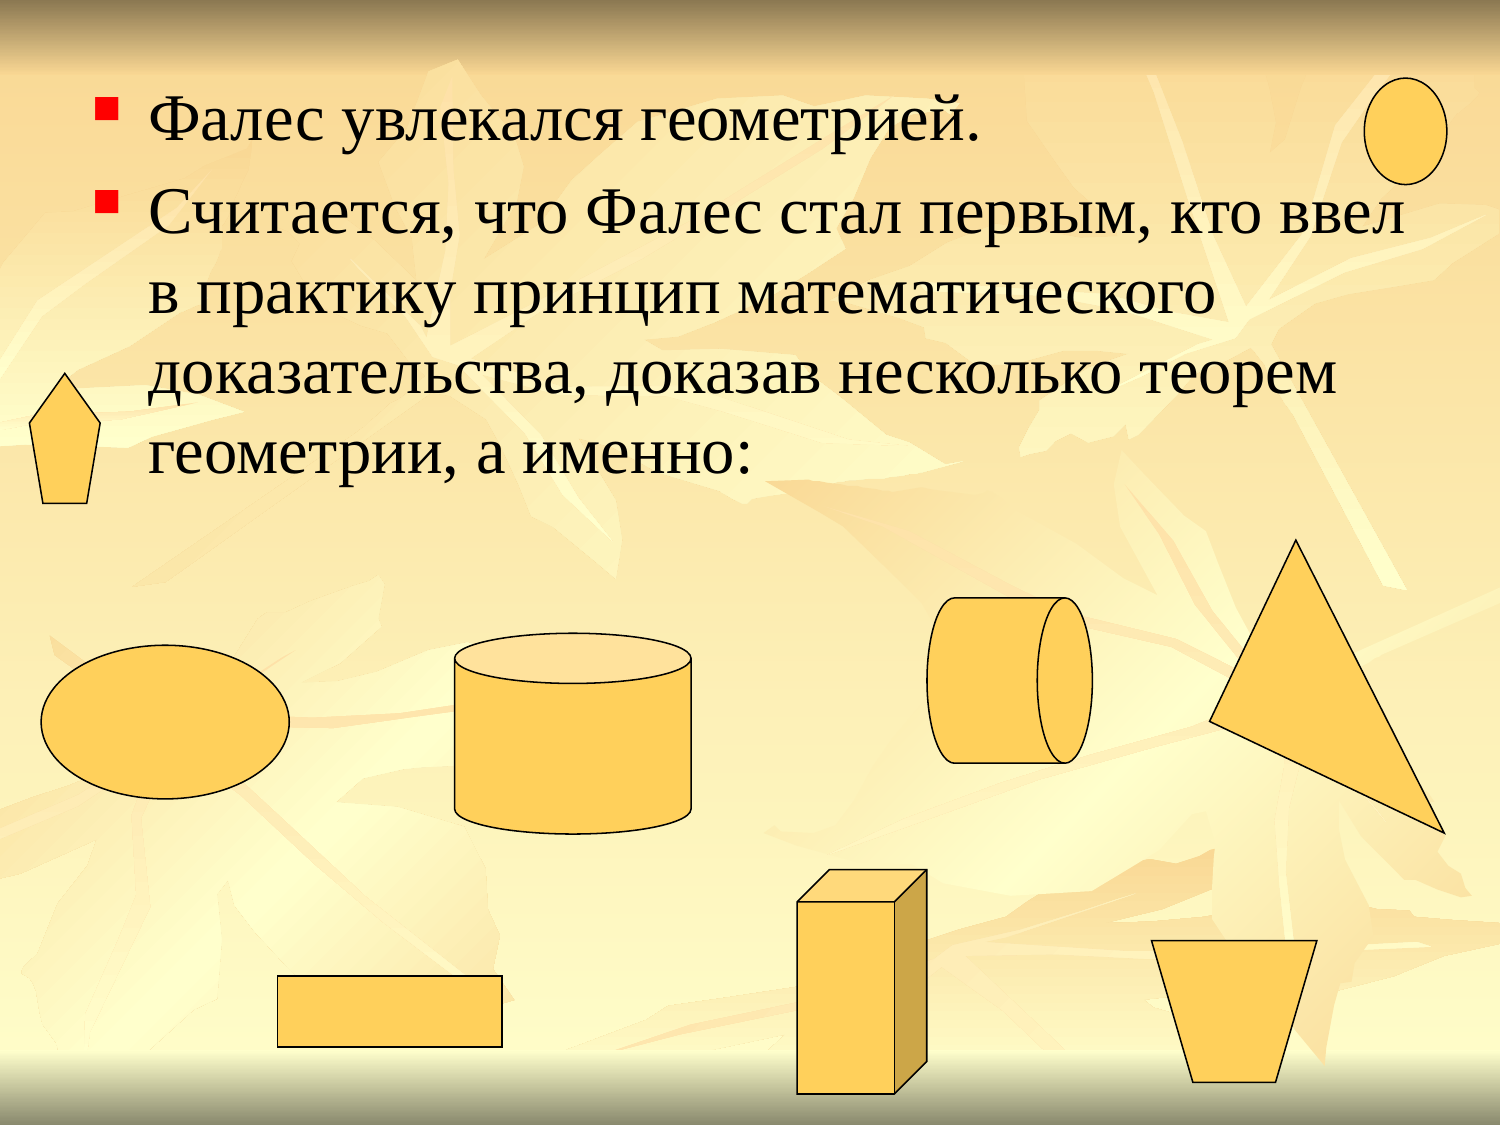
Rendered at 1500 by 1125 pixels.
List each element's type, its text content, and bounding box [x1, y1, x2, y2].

text_box [1151, 940, 1317, 1083]
text_box [1209, 540, 1445, 834]
text_box [277, 976, 503, 1047]
text_box [797, 869, 927, 1094]
text_box [454, 633, 692, 835]
text_box [1364, 78, 1447, 185]
list Фалес увлекался геометрией. Считается, что Фалес стал первым, кто ввел в практику принцип математического доказательства, доказав несколько теорем геометрии, а именно: [76, 66, 1428, 810]
text_box [41, 645, 290, 799]
text_box [926, 597, 1093, 764]
text_box [29, 373, 101, 504]
